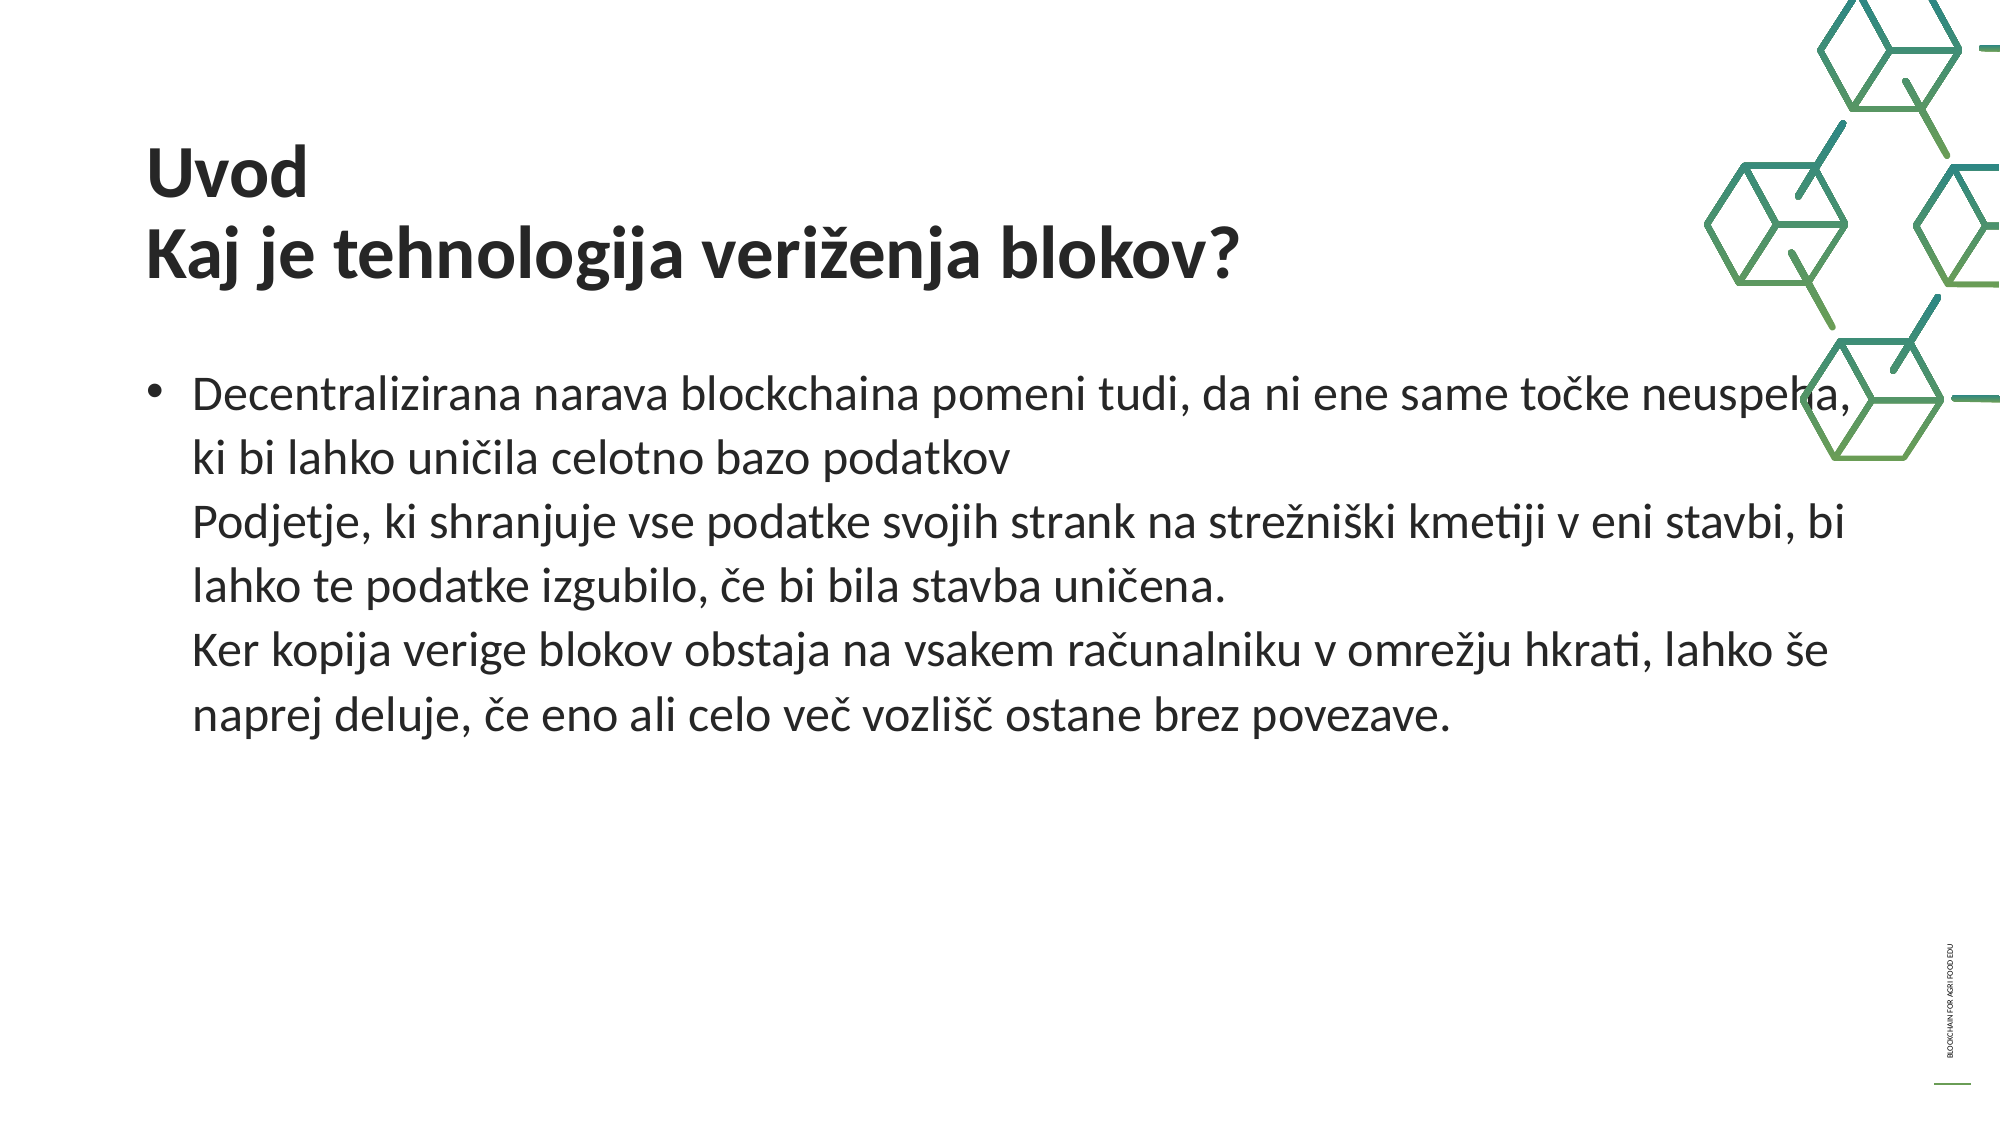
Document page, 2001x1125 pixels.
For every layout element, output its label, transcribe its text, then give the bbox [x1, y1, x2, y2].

list Uvod Kaj je tehnologija veriženja blokov? [130, 124, 1698, 337]
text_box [1703, 0, 2000, 462]
list Decentralizirana narava blockchaina pomeni tudi, da ni ene same točke neuspeha, ki bi lahko uničila celotno bazo podatkov Podjetje, ki shranjuje vse podatke svojih strank na strežniški kmetiji v eni stavbi, bi lahko te podatke izgubilo, če bi bila stavba uničena. Ker kopija verige blokov obstaja na vsakem računalniku v omrežju hkrati, lahko še naprej deluje, če eno ali celo več vozlišč ostane brez povezave. [130, 348, 1869, 1035]
